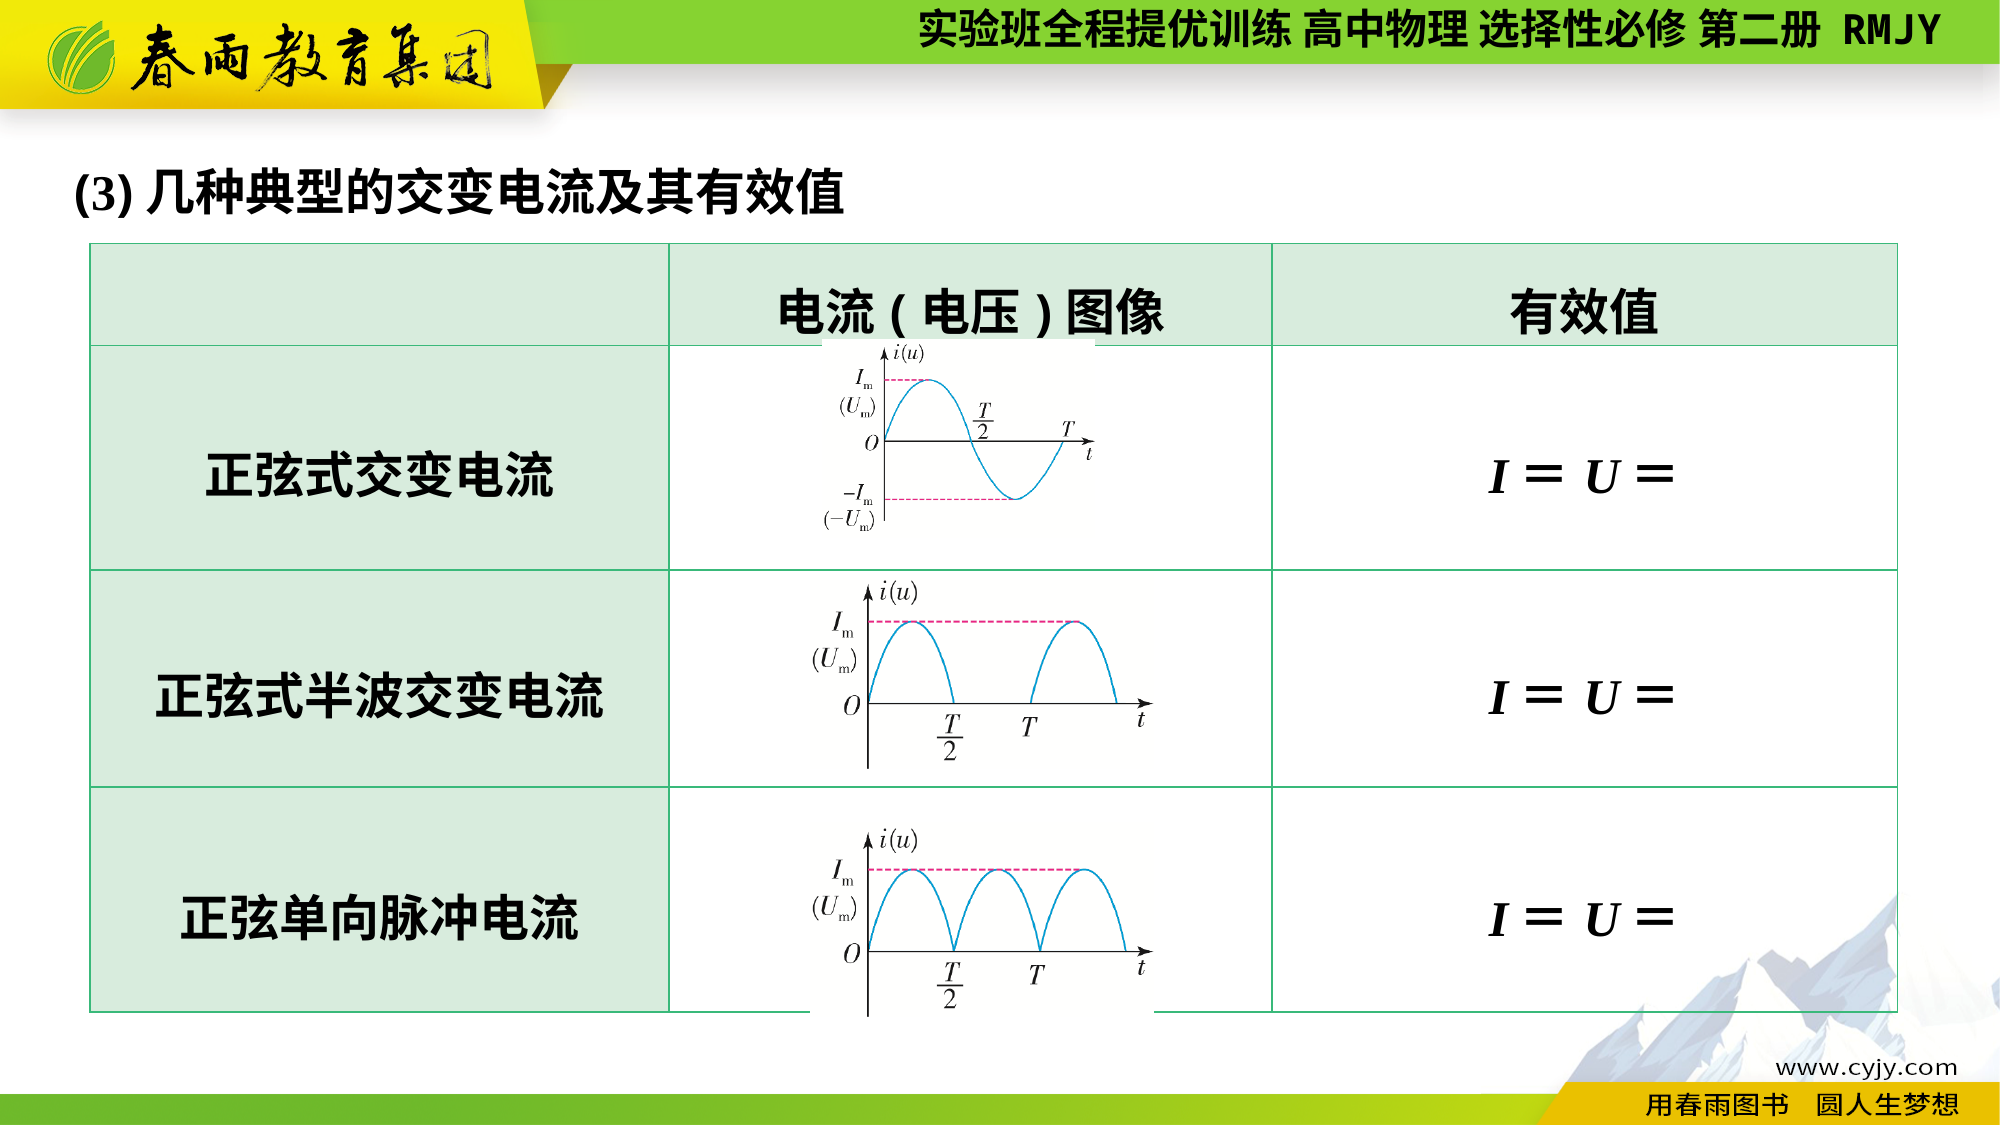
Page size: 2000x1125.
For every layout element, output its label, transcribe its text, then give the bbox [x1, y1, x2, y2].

list (3)几种典型的交变电流及其有效值 [59, 122, 1944, 217]
picture [0, 0, 2000, 1125]
